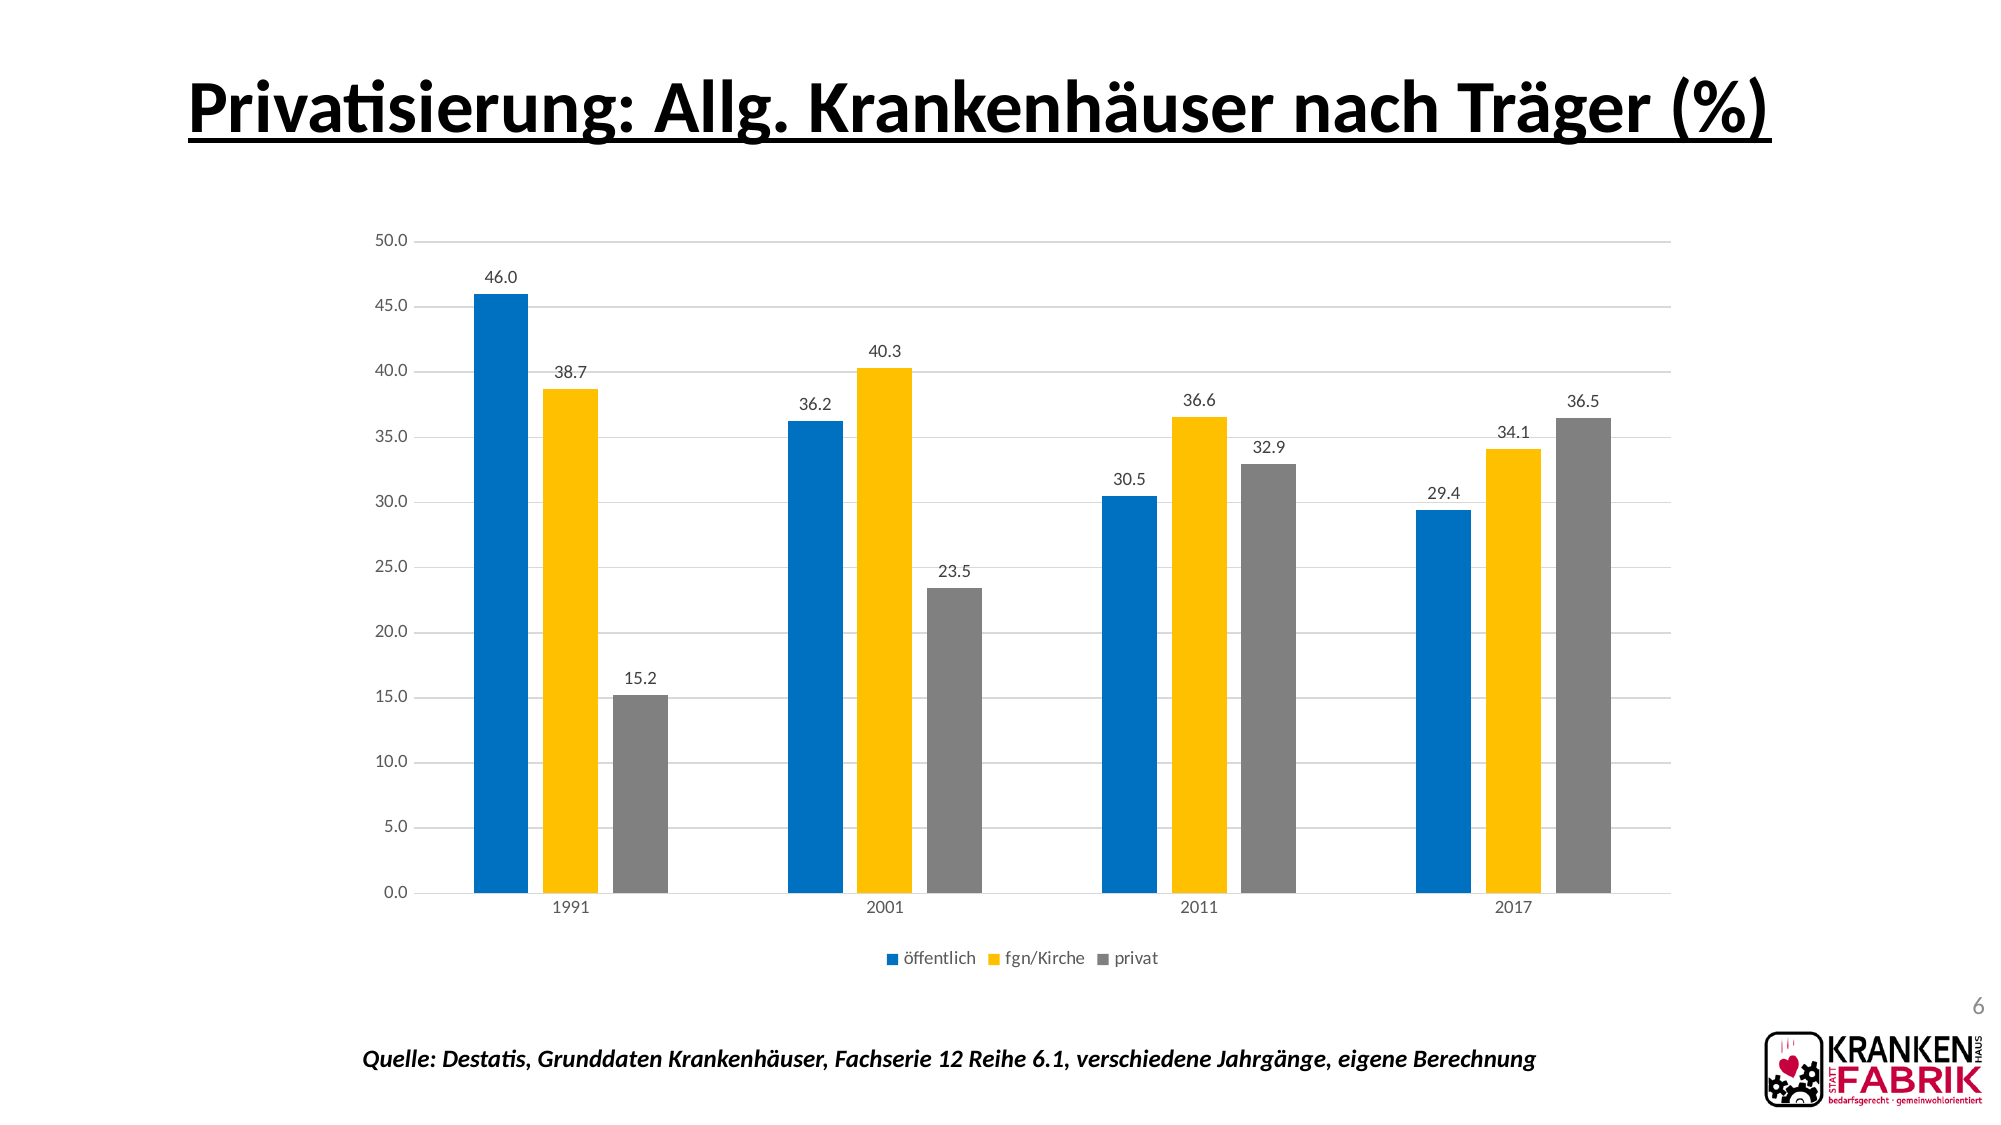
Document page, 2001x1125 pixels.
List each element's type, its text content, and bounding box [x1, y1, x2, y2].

chart [347, 217, 1698, 975]
slide_number 6 [1550, 974, 2000, 1035]
title Privatisierung: Allg. Krankenhäuser nach Träger (%) [97, 0, 1863, 218]
text_box Quelle: Destatis, Grunddaten Krankenhäuser, Fachserie 12 Reihe 6.1, verschiedene Jahrgänge, eigene Berechnung [347, 1034, 1591, 1080]
picture [1746, 1035, 2000, 1125]
